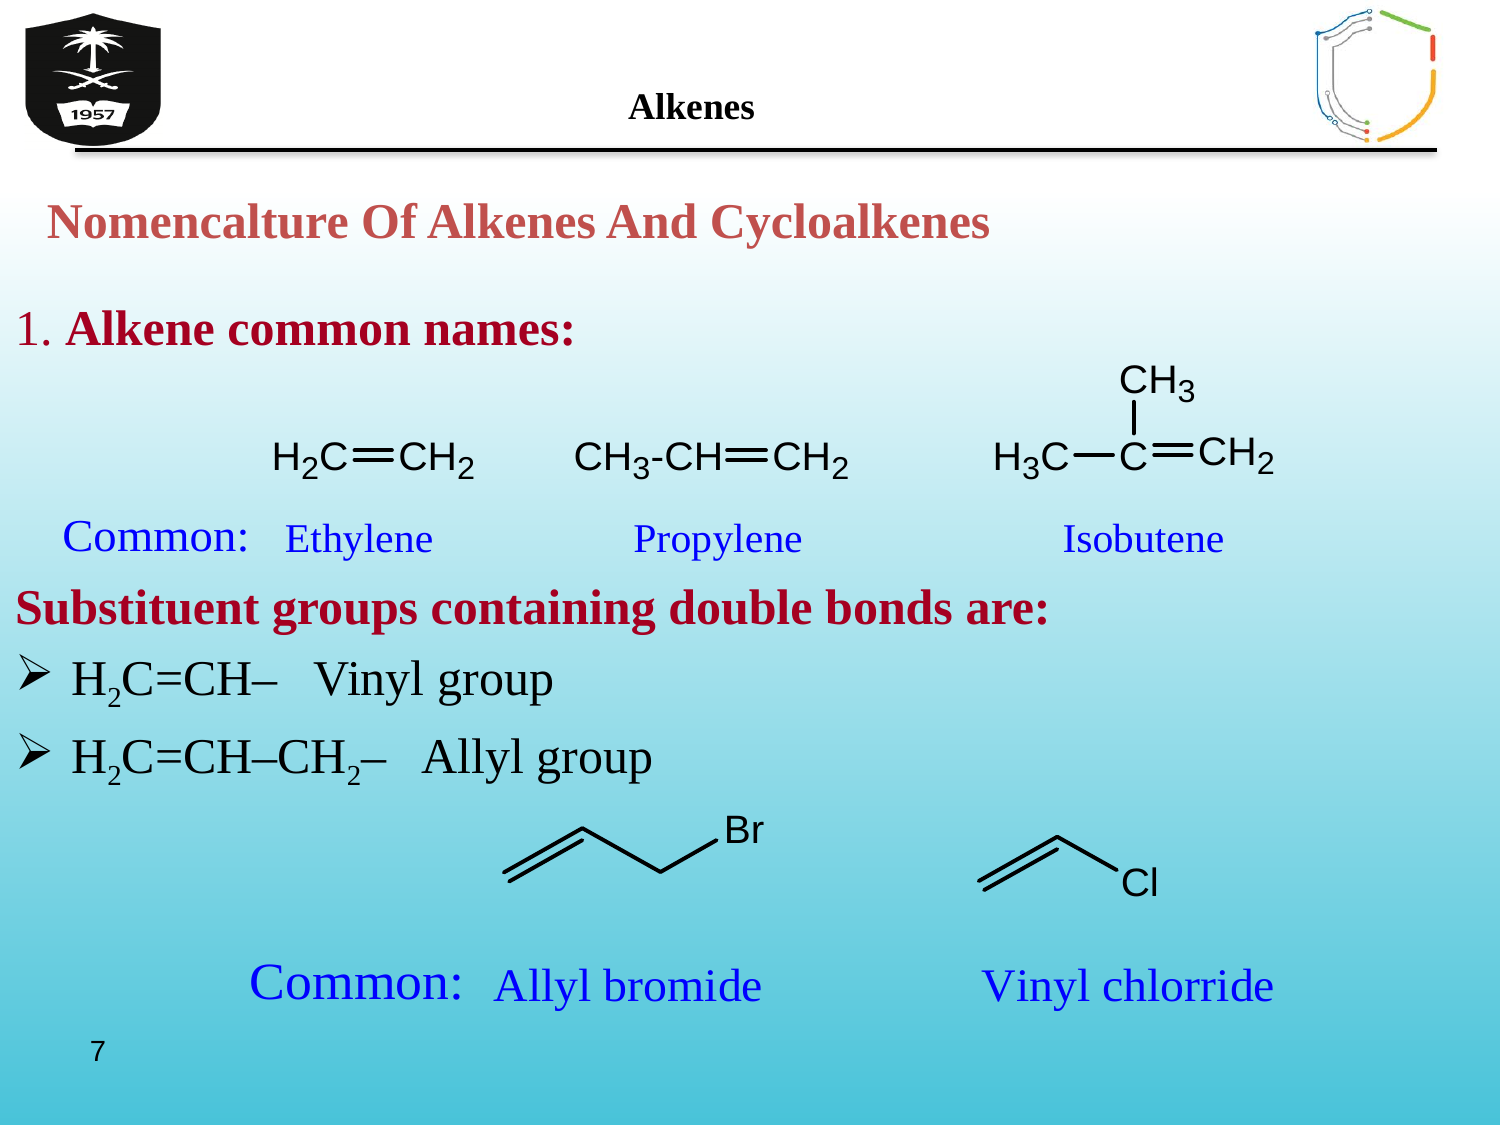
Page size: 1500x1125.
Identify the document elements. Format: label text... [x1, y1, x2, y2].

picture [24, 12, 163, 151]
picture [1287, 0, 1463, 165]
title Nomencalture Of Alkenes And Cycloalkenes [0, 149, 1063, 287]
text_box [249, 812, 1276, 1013]
text_box 7 [75, 1024, 425, 1103]
list 1. Alkene common names: Substituent groups containing double bonds are: H2C=CH– Vinyl group H2C=CH–CH2– Allyl group [0, 287, 1338, 370]
text_box Alkenes [613, 74, 771, 135]
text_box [62, 362, 1276, 563]
